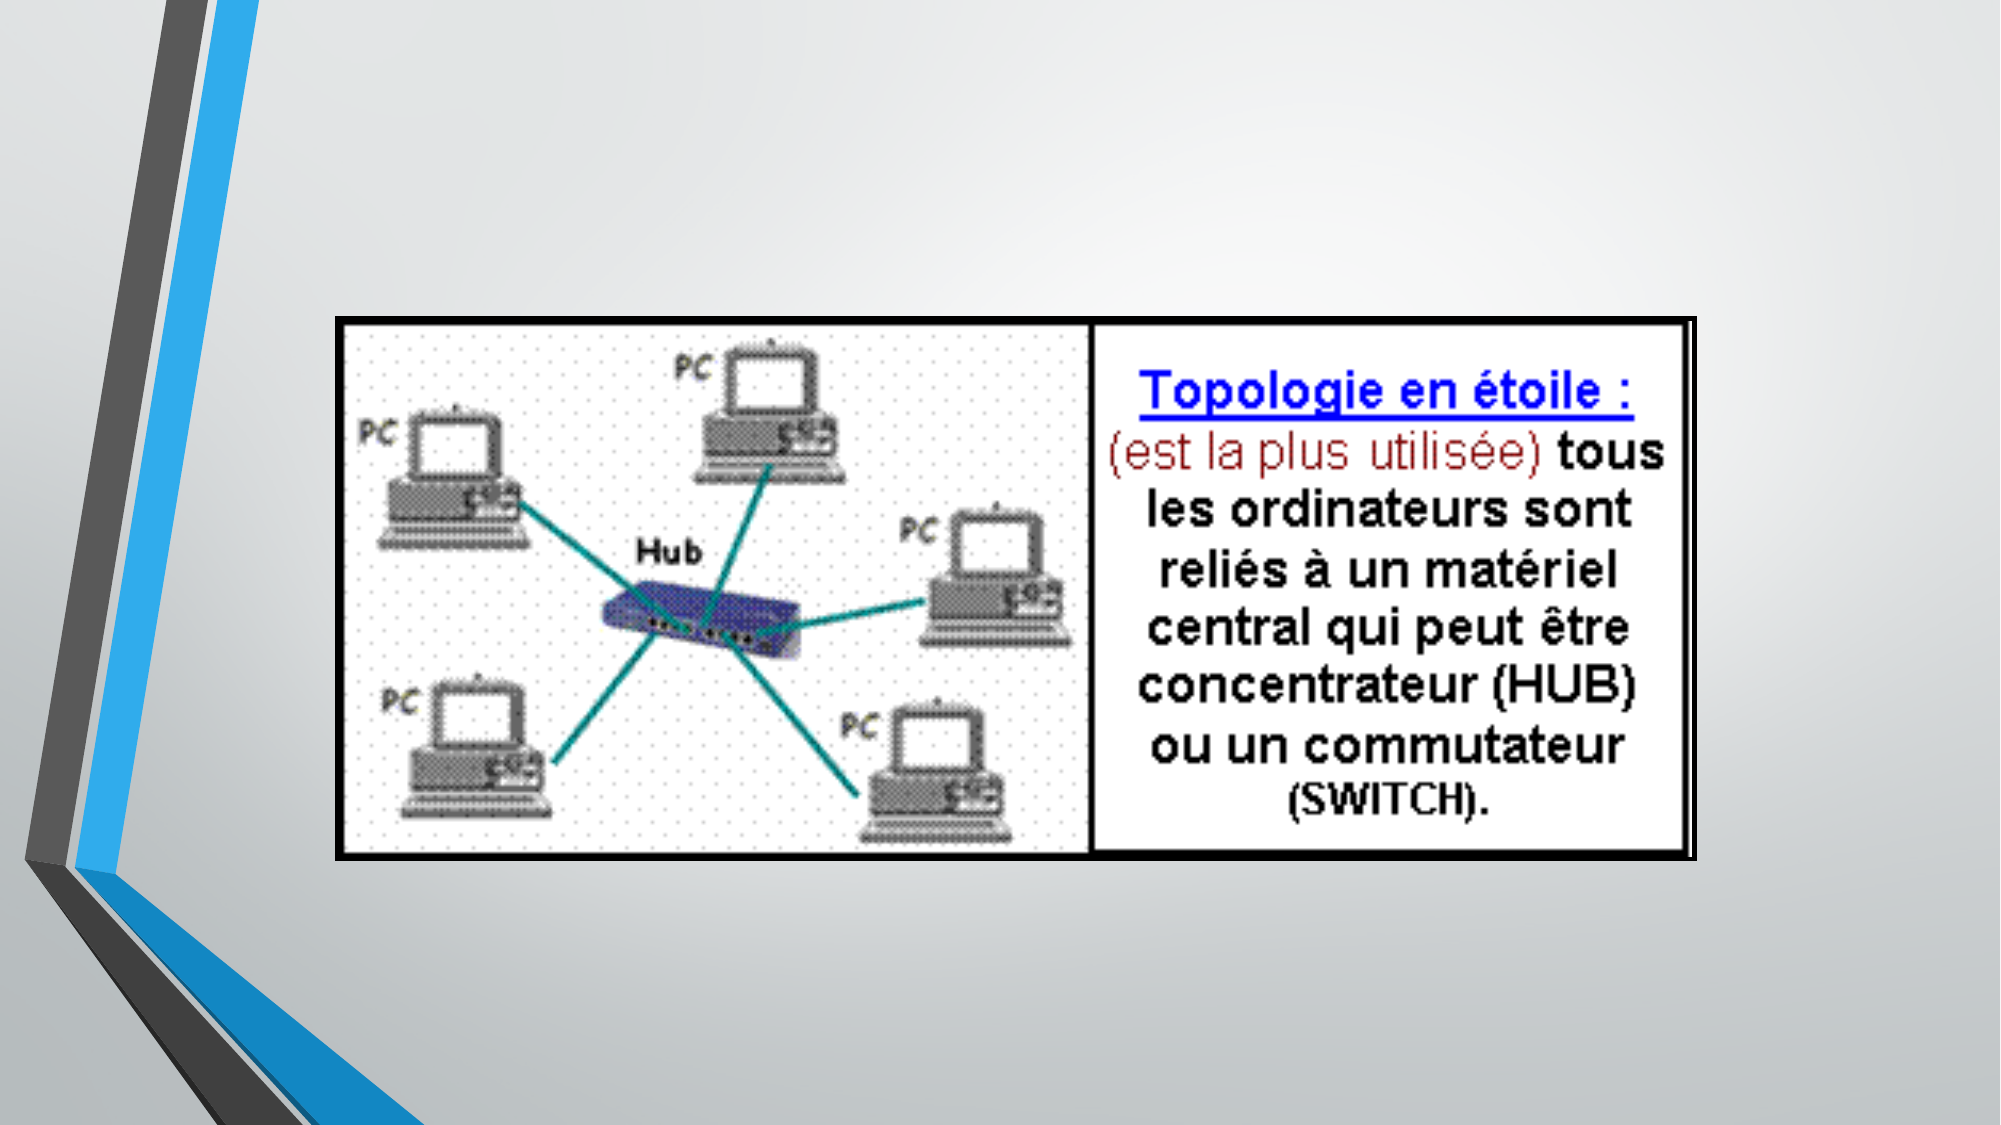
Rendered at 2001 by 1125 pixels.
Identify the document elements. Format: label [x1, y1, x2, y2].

list [339, 320, 1693, 857]
